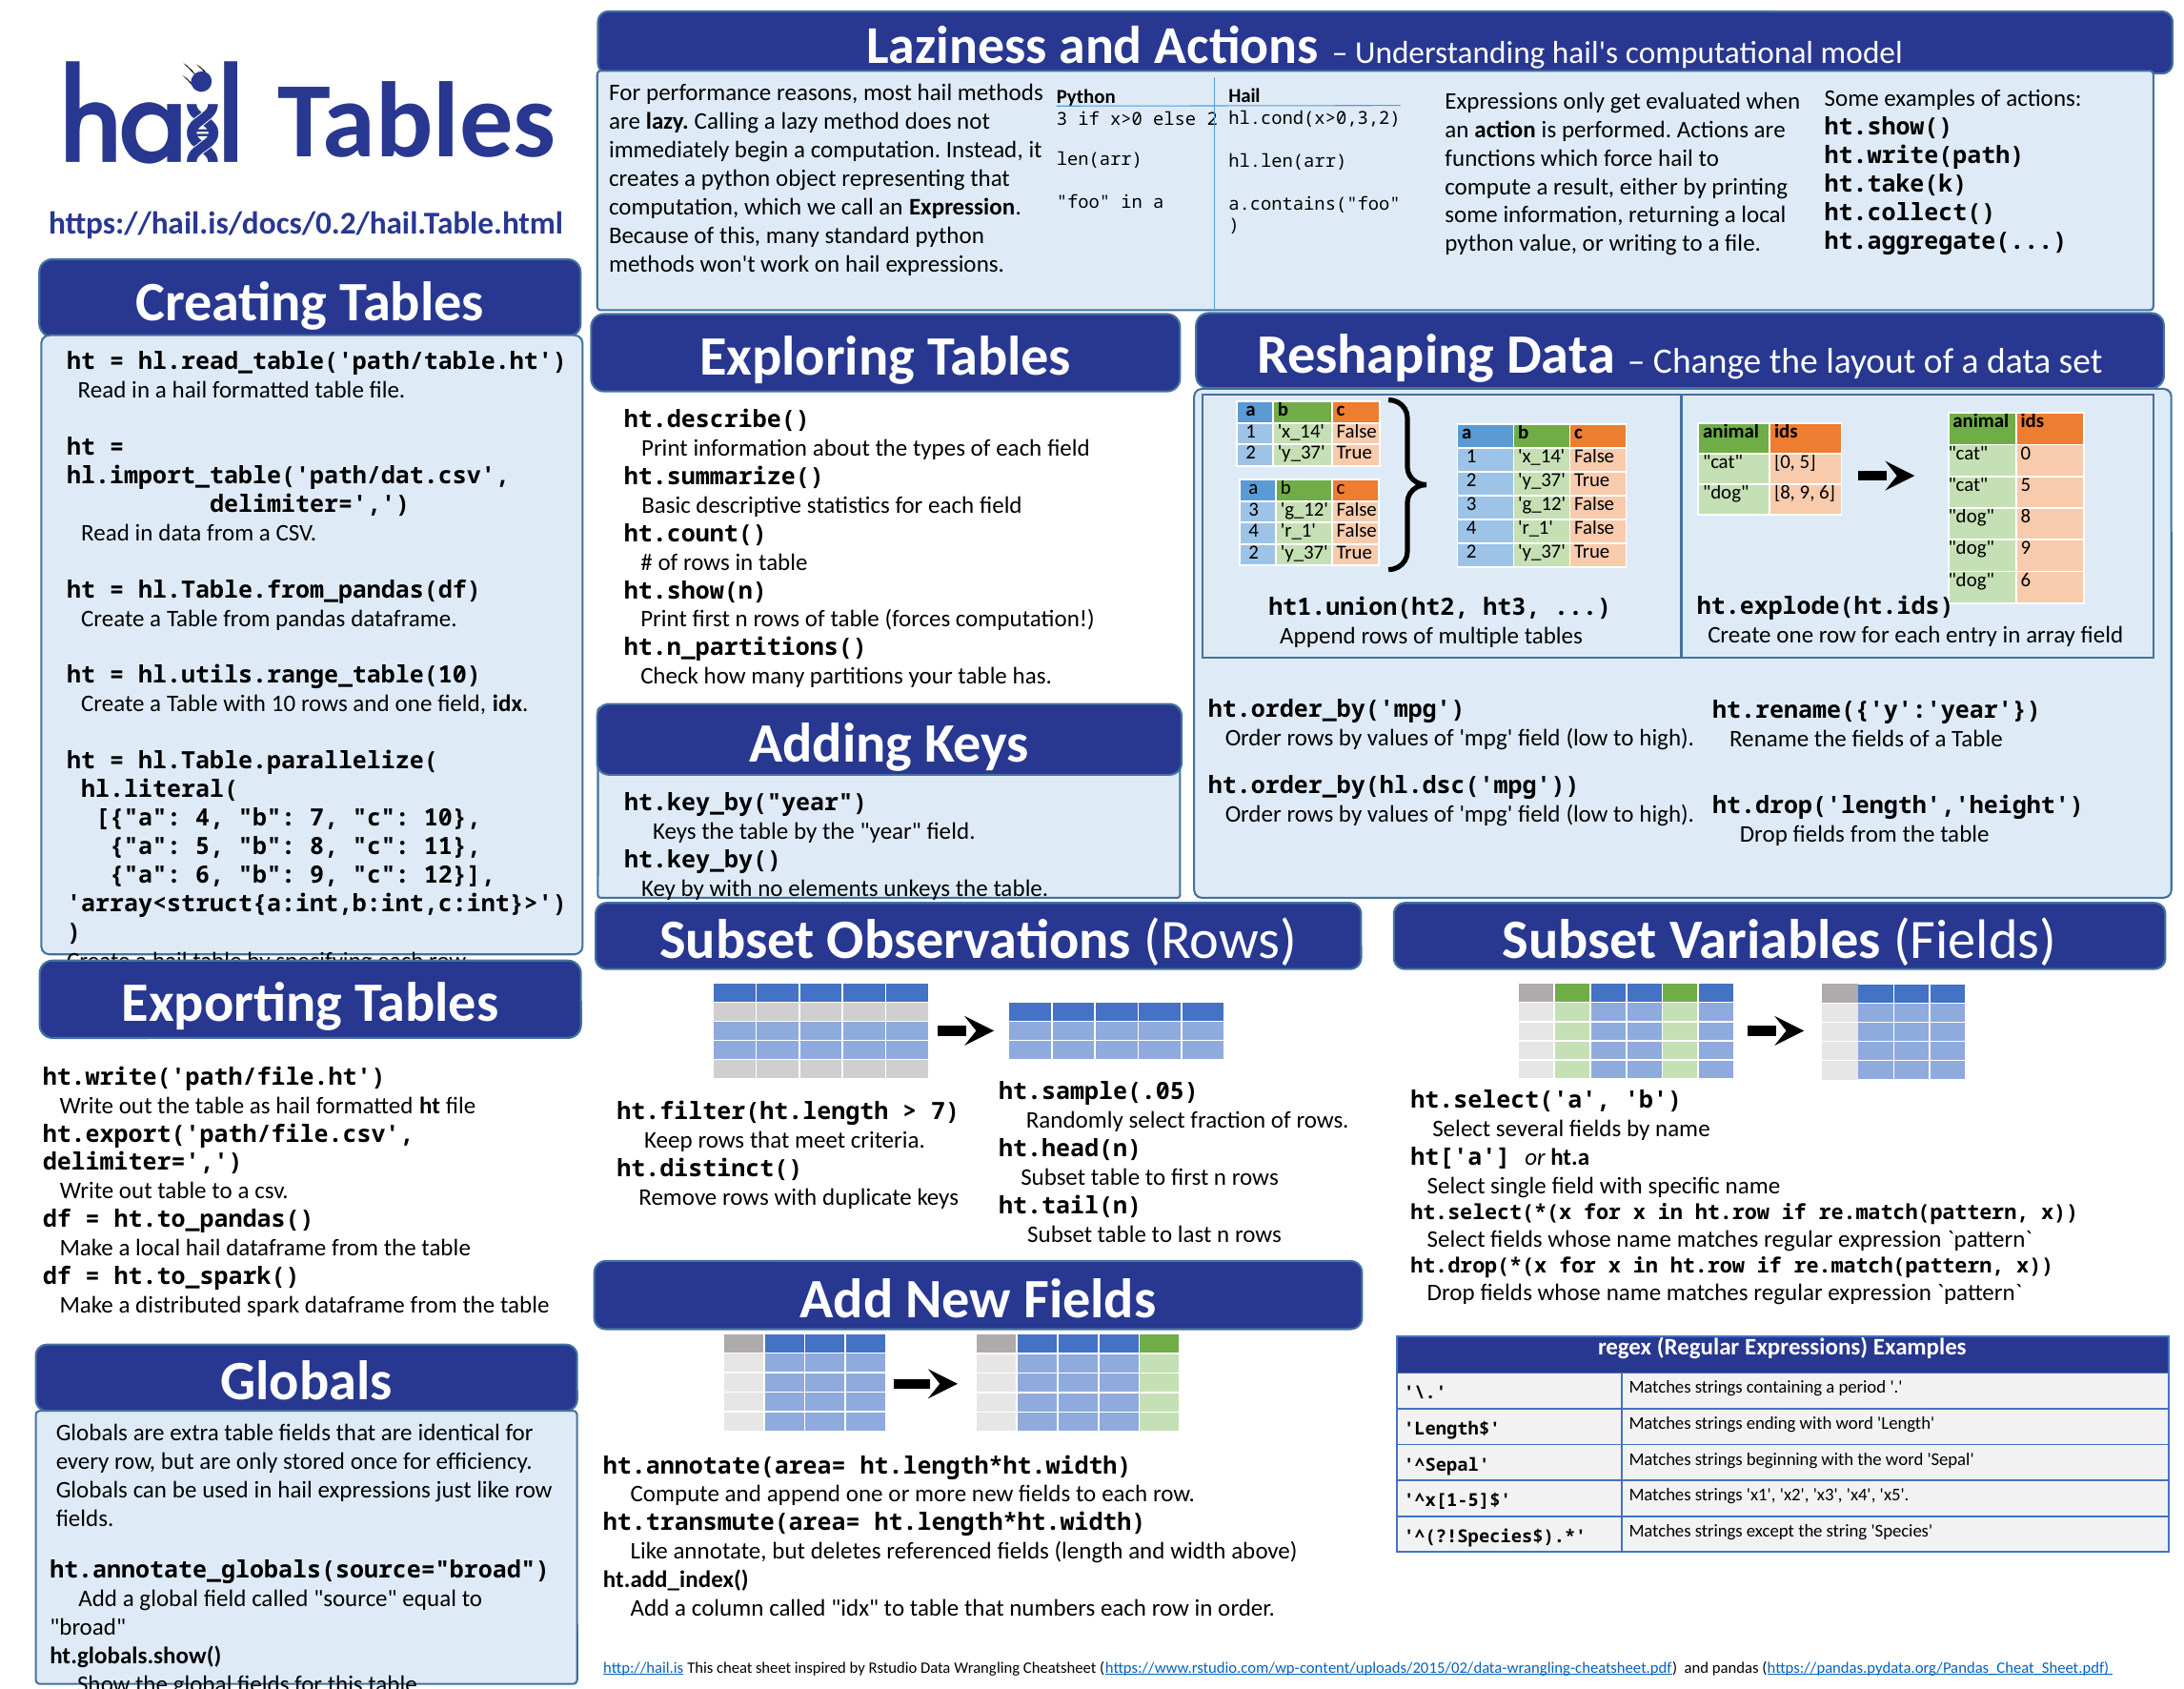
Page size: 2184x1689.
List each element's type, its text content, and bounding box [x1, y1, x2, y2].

table_cell [724, 1353, 763, 1372]
table_cell 8 [2017, 509, 2083, 539]
table_cell [1018, 1374, 1057, 1392]
table_cell [977, 1354, 1016, 1373]
text_box ht.explode(ht.ids) Create one row for each entry in array field [1683, 583, 2171, 655]
table_cell [886, 1003, 928, 1021]
table_cell [724, 1413, 763, 1431]
text_box ht = hl.read_table('path/table.ht') Read in a hail formatted table file. ht = hl.import_table('path/dat.csv', delimiter=',') Read in data from a CSV. ht = hl.Table.from_pandas(df) Create a Table from pandas dataframe. ht = hl.utils.range_table(10) Create a Table with 10 rows and one field, idx. ht = hl.Table.parallelize( hl.literal( [{"a": 4, "b": 7, "c": 10}, {"a": 5, "b": 8, "c": 11}, {"a": 6, "b": 9, "c": 12}], 'array<struct{a:int,b:int,c:int}>')) Create a hail table by specifying each row. [52, 338, 590, 1009]
table_cell [724, 1393, 763, 1411]
text_box ht.describe() Print information about the types of each field ht.summarize() Basic descriptive statistics for each field ht.count() # of rows in table ht.show(n) Print first n rows of table (forces computation!) ht.n_partitions() Check how many partitions your table has. [610, 397, 1143, 697]
table_cell [1519, 1061, 1553, 1077]
table_header [1699, 984, 1733, 1002]
table_cell [1822, 1023, 1858, 1041]
table_cell [1628, 1003, 1662, 1021]
table_cell [1931, 1023, 1965, 1041]
table_cell [765, 1374, 804, 1392]
table_cell [1699, 1042, 1733, 1059]
table_header [1100, 1334, 1139, 1353]
table_cell [1663, 1061, 1697, 1077]
table_cell [1183, 1041, 1223, 1059]
table_cell [846, 1413, 885, 1431]
text_box ht.sample(.05) Randomly select fraction of rows. ht.head(n) Subset table to first n rows ht.tail(n) Subset table to last n rows [984, 1068, 1375, 1254]
table_cell [1699, 1023, 1733, 1040]
table_header ids [1770, 424, 1841, 453]
text_box Globals [34, 1343, 578, 1410]
text_box Exporting Tables [38, 959, 582, 1040]
table_cell [714, 1041, 756, 1059]
table_cell [977, 1374, 1016, 1392]
table_header [765, 1334, 804, 1353]
table_cell [765, 1353, 804, 1372]
table_cell [1100, 1413, 1139, 1431]
table_header animal [1950, 414, 2015, 444]
text_box ht.order_by('mpg') Order rows by values of 'mpg' field (low to high). ht.order_by(hl.dsc('mpg')) Order rows by values of 'mpg' field (low to high). [1194, 686, 1698, 853]
table_cell [843, 1003, 885, 1021]
text_box https://hail.is/docs/0.2/hail.Table.html [28, 194, 585, 248]
table_header [1858, 985, 1893, 1003]
text_box Exploring Tables [590, 313, 1182, 393]
text_box Hail hl.cond(x>0,3,2) hl.len(arr) a.contains("foo") [1214, 75, 1417, 264]
table_cell [805, 1393, 844, 1411]
table_cell [1894, 1061, 1929, 1077]
table_cell "dog" [1950, 572, 2015, 583]
table_header [1059, 1334, 1098, 1353]
table_cell Matches strings 'x1', 'x2', 'x3', 'x4', 'x5'. [1623, 1481, 2168, 1516]
table_cell [724, 1374, 763, 1392]
table_cell [1009, 1041, 1051, 1059]
text_box Laziness and Actions – Understanding hail's computational model [597, 10, 2174, 75]
table_cell [1100, 1374, 1139, 1392]
table_cell [886, 1022, 928, 1040]
table_cell [977, 1394, 1016, 1412]
table_cell [1931, 1042, 1965, 1060]
text_box Subset Observations (Rows) [595, 902, 1363, 970]
table_header [1009, 1003, 1051, 1021]
table_cell [1140, 1413, 1179, 1431]
table_cell "dog" [1950, 509, 2015, 539]
table_cell [977, 1413, 1016, 1431]
table_cell '^Sepal' [1398, 1445, 1621, 1479]
text_box [1683, 394, 2154, 583]
table_cell [1591, 1061, 1626, 1077]
text_box Subset Variables (Fields) [1392, 902, 2167, 970]
table_cell "cat" [1950, 478, 2015, 507]
table_header [800, 984, 841, 1002]
table_cell [846, 1353, 885, 1372]
table_cell [1663, 1042, 1697, 1059]
table_cell Matches strings beginning with the word 'Sepal' [1623, 1445, 2168, 1479]
table_cell 6 [2017, 572, 2083, 583]
table_cell [1822, 1042, 1858, 1060]
table_cell [1822, 1004, 1858, 1022]
table_cell "dog" [1950, 540, 2015, 571]
table_cell [1096, 1041, 1138, 1059]
table_cell [843, 1041, 885, 1059]
table_cell [1555, 1042, 1589, 1059]
text_box ht.key_by("year") Keys the table by the "year" field. ht.key_by() Key by with no elements unkeys the table. [610, 780, 1070, 908]
table_cell [1018, 1394, 1057, 1412]
text_box Expressions only get evaluated when an action is performed. Actions are functions which force hail to compute a result, either by printing some information, returning a local python value, or writing to a file. [1430, 77, 1819, 264]
table_cell [1894, 1023, 1929, 1041]
table_cell 5 [2017, 478, 2083, 507]
picture [66, 61, 237, 164]
table_cell [714, 1060, 756, 1078]
table_cell [1858, 1042, 1893, 1060]
text_box Python 3 if x>0 else 2 len(arr) "foo" in a [1041, 76, 1214, 241]
text_box ht.write('path/file.ht') Write out the table as hail formatted ht file ht.export('path/file.csv', delimiter=',') Write out table to a csv. df = ht.to_pandas() Make a local hail dataframe from the table df = ht.to_spark() Make a distributed spark dataframe from the table [29, 1053, 597, 1325]
text_box ht.filter(ht.length > 7) Keep rows that meet criteria. ht.distinct() Remove rows with duplicate keys [602, 1089, 984, 1217]
table_cell [1699, 1061, 1733, 1077]
text_box [40, 334, 582, 956]
table_cell [1096, 1022, 1138, 1040]
text_box [597, 769, 1182, 899]
table_cell [1894, 1004, 1929, 1022]
text_box [596, 70, 2154, 312]
table_cell [757, 1060, 799, 1078]
text_box Some examples of actions: ht.show() ht.write(path) ht.take(k) ht.collect() ht.aggregate(...) [1810, 75, 2173, 261]
table_cell [805, 1374, 844, 1392]
table_header [1519, 984, 1553, 1002]
table_cell [0, 5] [1770, 455, 1841, 483]
table_cell [800, 1022, 841, 1040]
text_box ht.annotate(area= ht.length*ht.width) Compute and append one or more new fields to each row. ht.transmute(area= ht.length*ht.width) Like annotate, but deletes referenced fields (length and width above) ht.add_index() Add a column called "idx" to table that numbers each row in order. [589, 1442, 1365, 1628]
table_cell [805, 1413, 844, 1431]
table_header [1931, 985, 1965, 1003]
table_cell [1018, 1354, 1057, 1373]
table_cell [1053, 1022, 1094, 1040]
table_header [1139, 1003, 1181, 1021]
table_cell [1663, 1023, 1697, 1040]
table_cell [1555, 1003, 1589, 1021]
table_cell [1140, 1374, 1179, 1392]
table_cell [1628, 1023, 1662, 1040]
table_cell [1059, 1354, 1098, 1373]
table_cell [714, 1022, 756, 1040]
table_cell [1699, 1003, 1733, 1021]
table_cell [765, 1413, 804, 1431]
table_header [843, 984, 885, 1002]
table_cell [846, 1393, 885, 1411]
table_header [724, 1334, 763, 1353]
table_cell [1519, 1023, 1553, 1040]
table_cell [1628, 1061, 1662, 1077]
table_header [1183, 1003, 1223, 1021]
table_cell [1591, 1023, 1626, 1040]
table_cell [714, 1003, 756, 1021]
table_cell [1519, 1003, 1553, 1021]
table_header [1053, 1003, 1094, 1021]
table_cell '^x[1-5]$' [1398, 1481, 1621, 1516]
text_box [1193, 387, 2173, 899]
table_cell [843, 1060, 885, 1078]
table_cell [1059, 1374, 1098, 1392]
text_box ht.annotate_globals(source="broad") Add a global field called "source" equal to "broad" ht.globals.show() Show the global fields for this table. [35, 1547, 577, 1689]
table_header animal [1699, 424, 1769, 453]
table_cell [1183, 1022, 1223, 1040]
table_cell [1858, 1061, 1893, 1077]
table_header [886, 984, 928, 1002]
table_header [714, 984, 756, 1002]
table_cell Matches strings except the string 'Species' [1623, 1517, 2168, 1551]
table_cell [757, 1041, 799, 1059]
table_cell [1059, 1394, 1098, 1412]
table_header [977, 1334, 1016, 1353]
text_box [1683, 655, 2154, 659]
table_cell [1519, 1042, 1553, 1059]
table_cell [1894, 1042, 1929, 1060]
table_cell [800, 1003, 841, 1021]
text_box Adding Keys [596, 702, 1183, 776]
text_box [34, 1410, 578, 1683]
text_box Tables [254, 42, 580, 186]
table_cell [843, 1022, 885, 1040]
table_cell [846, 1374, 885, 1392]
text_box Globals are extra table fields that are identical for every row, but are only stored once for efficiency. Globals can be used in hail expressions just like row fields. [42, 1409, 590, 1538]
table_cell [1100, 1354, 1139, 1373]
table_cell [1139, 1041, 1181, 1059]
text_box For performance reasons, most hail methods are lazy. Calling a lazy method does not immediately begin a computation. Instead, it creates a python object representing that computation, which we call an Expression. Because of this, many standard python methods won't work on hail expressions. [595, 70, 1065, 284]
table_cell [800, 1060, 841, 1078]
table_cell [757, 1022, 799, 1040]
text_box Add New Fields [596, 1259, 1364, 1331]
table_header [1822, 984, 1858, 1003]
table_cell [1628, 1042, 1662, 1059]
table_cell 'Length$' [1398, 1410, 1621, 1444]
text_box Creating Tables [38, 257, 582, 336]
text_box ht.select('a', 'b') Select several fields by name ht['a'] or ht.a Select single field with specific name ht.select(*(x for x in ht.row if re.match(pattern, x)) Select fields whose name matches regular expression `pattern` ht.drop(*(x for x in ht.row if re.match(pattern, x)) Drop fields whose name matches regular expression `pattern` [1396, 1077, 2154, 1313]
table_cell [1591, 1042, 1626, 1059]
table_cell [1059, 1413, 1098, 1431]
table_header [1096, 1003, 1138, 1021]
table_header [1894, 985, 1929, 1003]
table_cell [1140, 1354, 1179, 1373]
table_header [757, 984, 799, 1002]
table_cell Matches strings ending with word 'Length' [1623, 1410, 2168, 1444]
text_box [1202, 394, 1683, 659]
table_cell [1140, 1394, 1179, 1412]
table_header regex (Regular Expressions) Examples [1398, 1337, 2168, 1373]
table_cell [1822, 1061, 1858, 1077]
table_cell 9 [2017, 540, 2083, 571]
table_cell '^(?!Species$).*' [1398, 1517, 1621, 1551]
table_cell [1858, 1023, 1893, 1041]
table_cell [1591, 1003, 1626, 1021]
table_cell [886, 1060, 928, 1078]
table_cell "dog" [1699, 485, 1769, 514]
table_header [1555, 984, 1589, 1002]
table_header [1018, 1334, 1057, 1353]
table_cell [1139, 1022, 1181, 1040]
table_header [805, 1334, 844, 1353]
table_cell 0 [2017, 445, 2083, 476]
table_cell '\.' [1398, 1374, 1621, 1408]
table_cell [886, 1041, 928, 1059]
table_cell [1053, 1041, 1094, 1059]
table_header [1628, 984, 1662, 1002]
table_cell [1555, 1061, 1589, 1077]
table_cell [1931, 1004, 1965, 1022]
table_header [1663, 984, 1697, 1002]
table_header [846, 1334, 885, 1353]
table_cell [800, 1041, 841, 1059]
table_header [1591, 984, 1626, 1002]
table_cell [8, 9, 6] [1770, 485, 1841, 514]
table_cell [805, 1353, 844, 1372]
table_cell [1931, 1061, 1965, 1077]
table_cell Matches strings containing a period '.' [1623, 1374, 2168, 1408]
text_box Reshaping Data – Change the layout of a data set [1195, 312, 2165, 390]
table_cell "cat" [1950, 445, 2015, 476]
table_cell [1009, 1022, 1051, 1040]
table_cell [1100, 1394, 1139, 1412]
table_cell [757, 1003, 799, 1021]
table_cell [1858, 1004, 1893, 1022]
table_header [1140, 1334, 1179, 1353]
table_cell [1663, 1003, 1697, 1021]
table_cell [1018, 1413, 1057, 1431]
text_box http://hail.is This cheat sheet inspired by Rstudio Data Wrangling Cheatsheet (https://www.rstudio.com/wp-content/uploads/2015/02/data-wrangling-cheatsheet.pdf) and pandas (https://pandas.pydata.org/Pandas_Cheat_Sheet.pdf) [589, 1649, 2138, 1683]
table_header ids [2017, 414, 2083, 444]
table_cell [1555, 1023, 1589, 1040]
table_cell "cat" [1699, 455, 1769, 483]
table_cell [765, 1393, 804, 1411]
text_box ht.rename({'y':'year'}) Rename the fields of a Table ht.drop('length','height') Drop fields from the table [1698, 668, 2162, 854]
